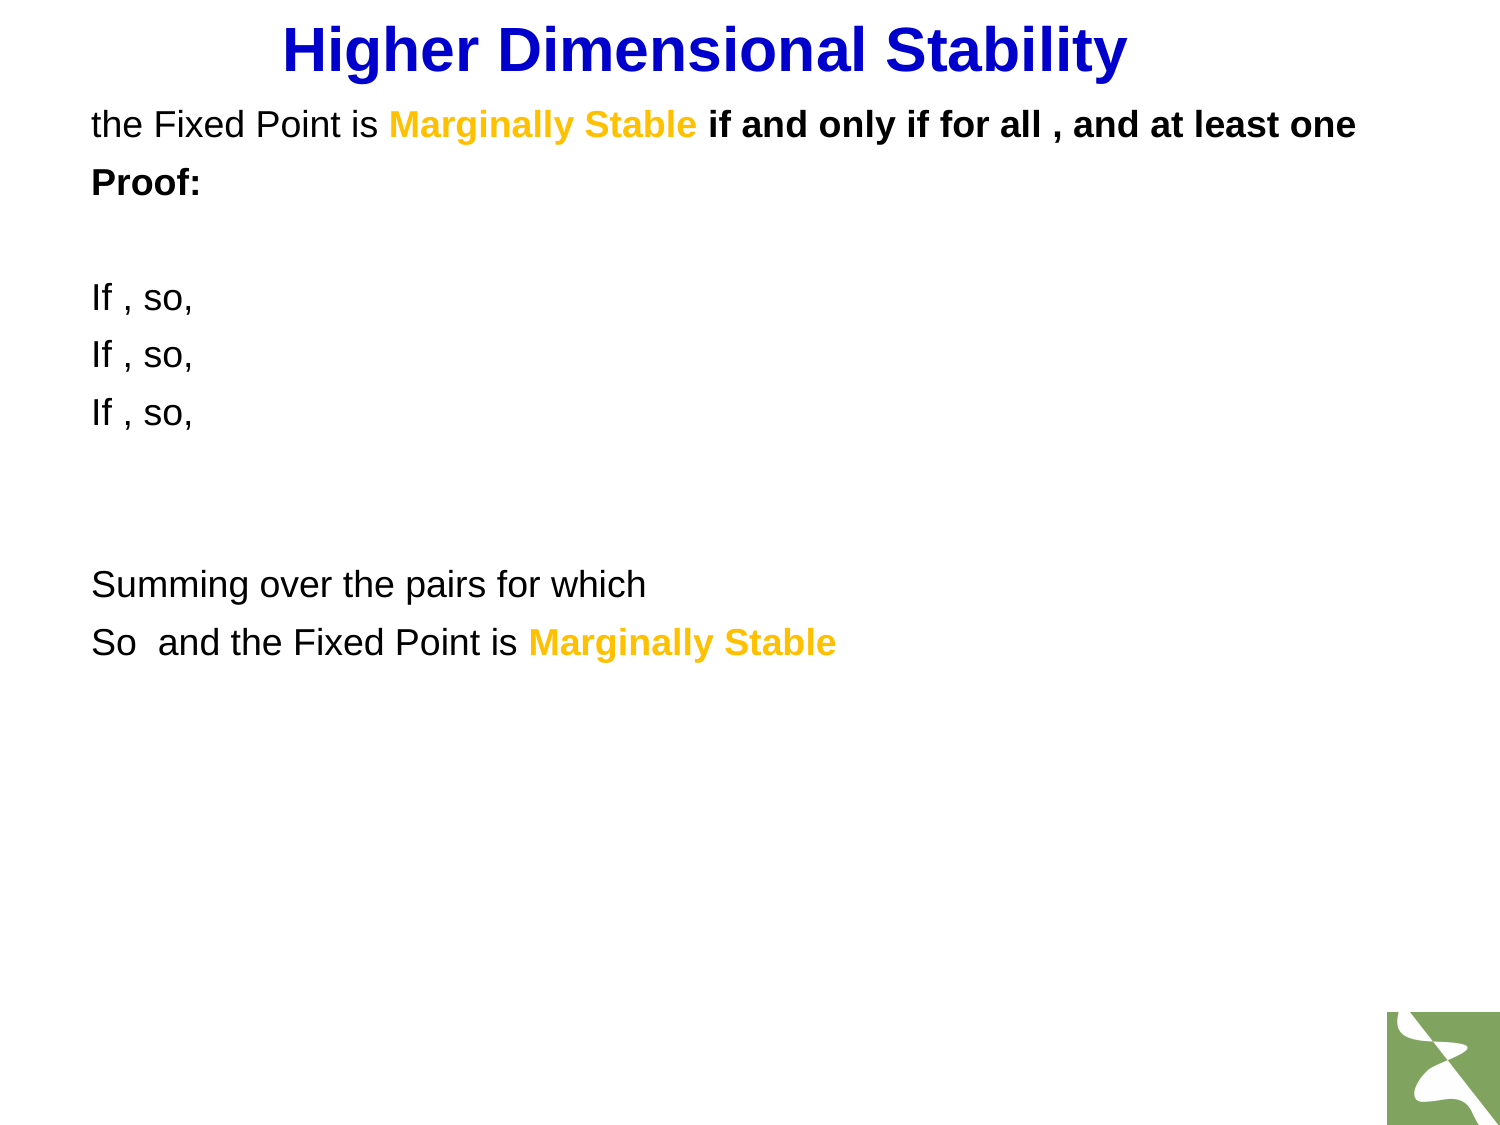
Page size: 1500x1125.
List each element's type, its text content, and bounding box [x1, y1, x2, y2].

picture [1386, 1011, 1500, 1125]
title Higher Dimensional Stability [171, 0, 1240, 93]
